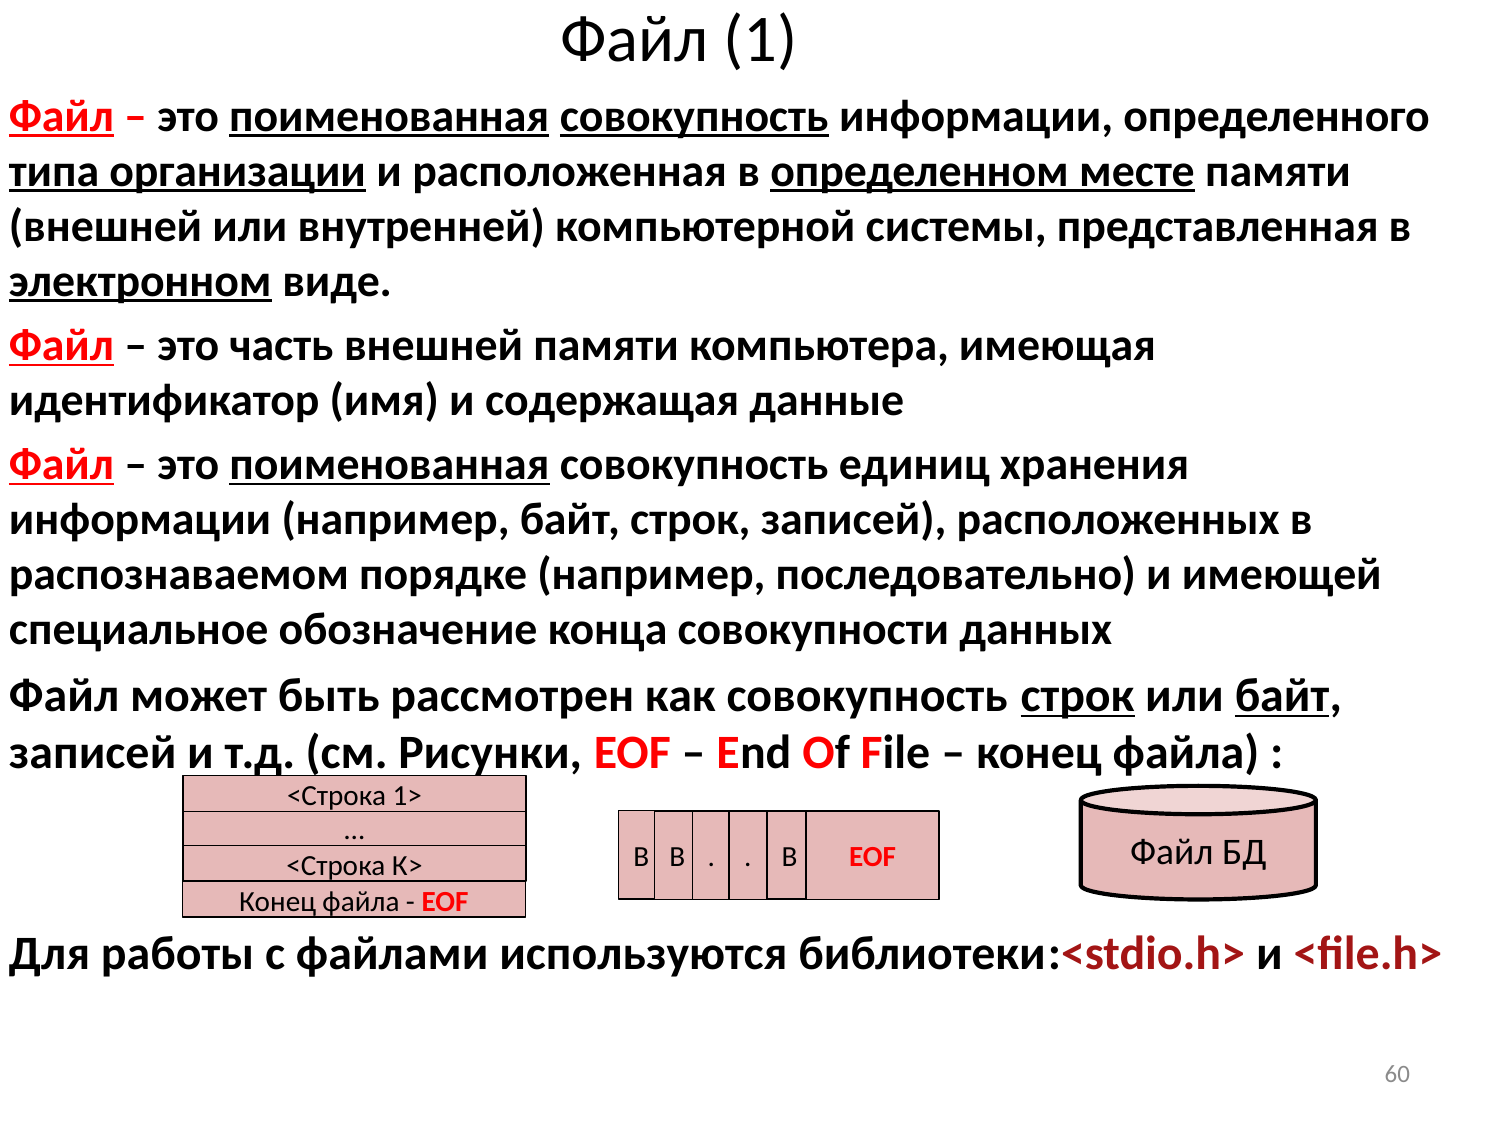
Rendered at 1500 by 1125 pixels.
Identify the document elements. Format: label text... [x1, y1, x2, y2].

slide_number 60 [1074, 1042, 1425, 1103]
text_box Файл БД [1078, 783, 1318, 902]
title Файл (1) [336, 0, 1022, 78]
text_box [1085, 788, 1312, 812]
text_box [182, 775, 527, 918]
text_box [618, 810, 940, 900]
text_box Файл – это поименованная совокупность информации, определенного типа организации и расположенная в определенном месте памяти (внешней или внутренней) компьютерной системы, представленная в электронном виде. Файл – это часть внешней памяти компьютера, имеющая идентификатор (имя) и содержащая данные Файл – это поименованная совокупность единиц хранения информации (например, байт, строк, записей), расположенных в распознаваемом порядке (например, последовательно) и имеющей специальное обозначение конца совокупности данных Файл может быть рассмотрен как совокупность строк или байт, записей и т.д. (см. Рисунки, EOF – End Of File – конец файла) : Для работы с файлами используются библиотеки:<stdio.h> и <file.h> [0, 78, 1474, 786]
